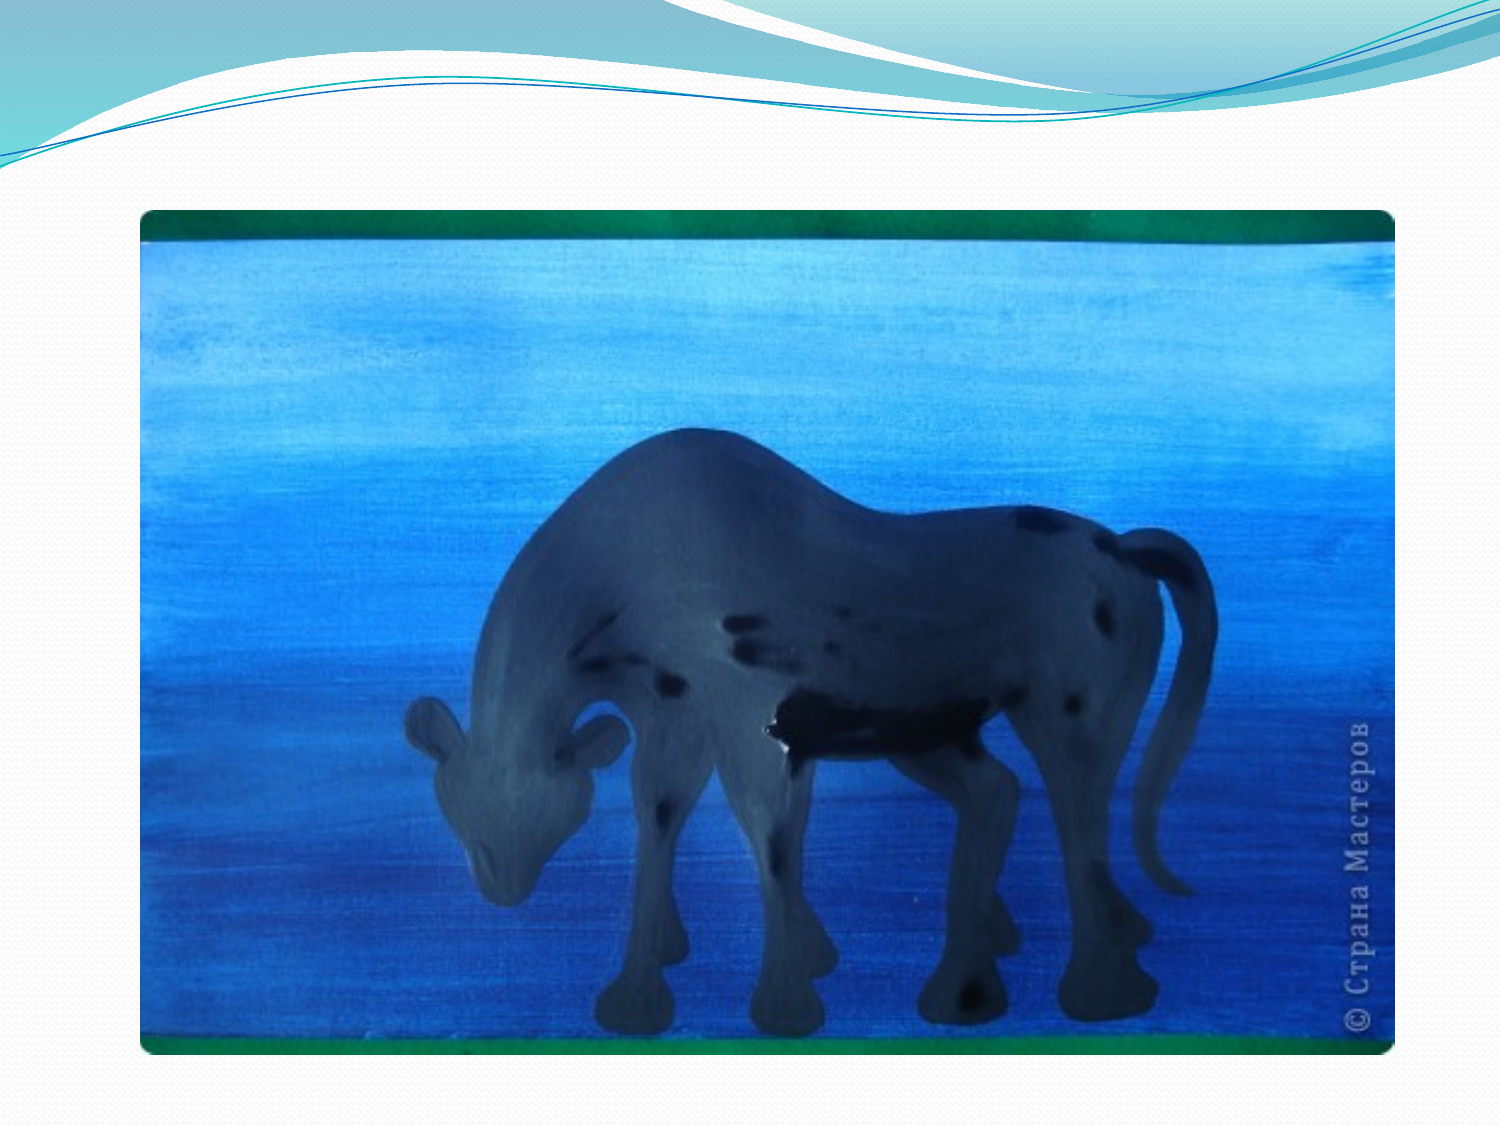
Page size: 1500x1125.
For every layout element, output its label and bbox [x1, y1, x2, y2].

picture [140, 210, 1395, 1055]
